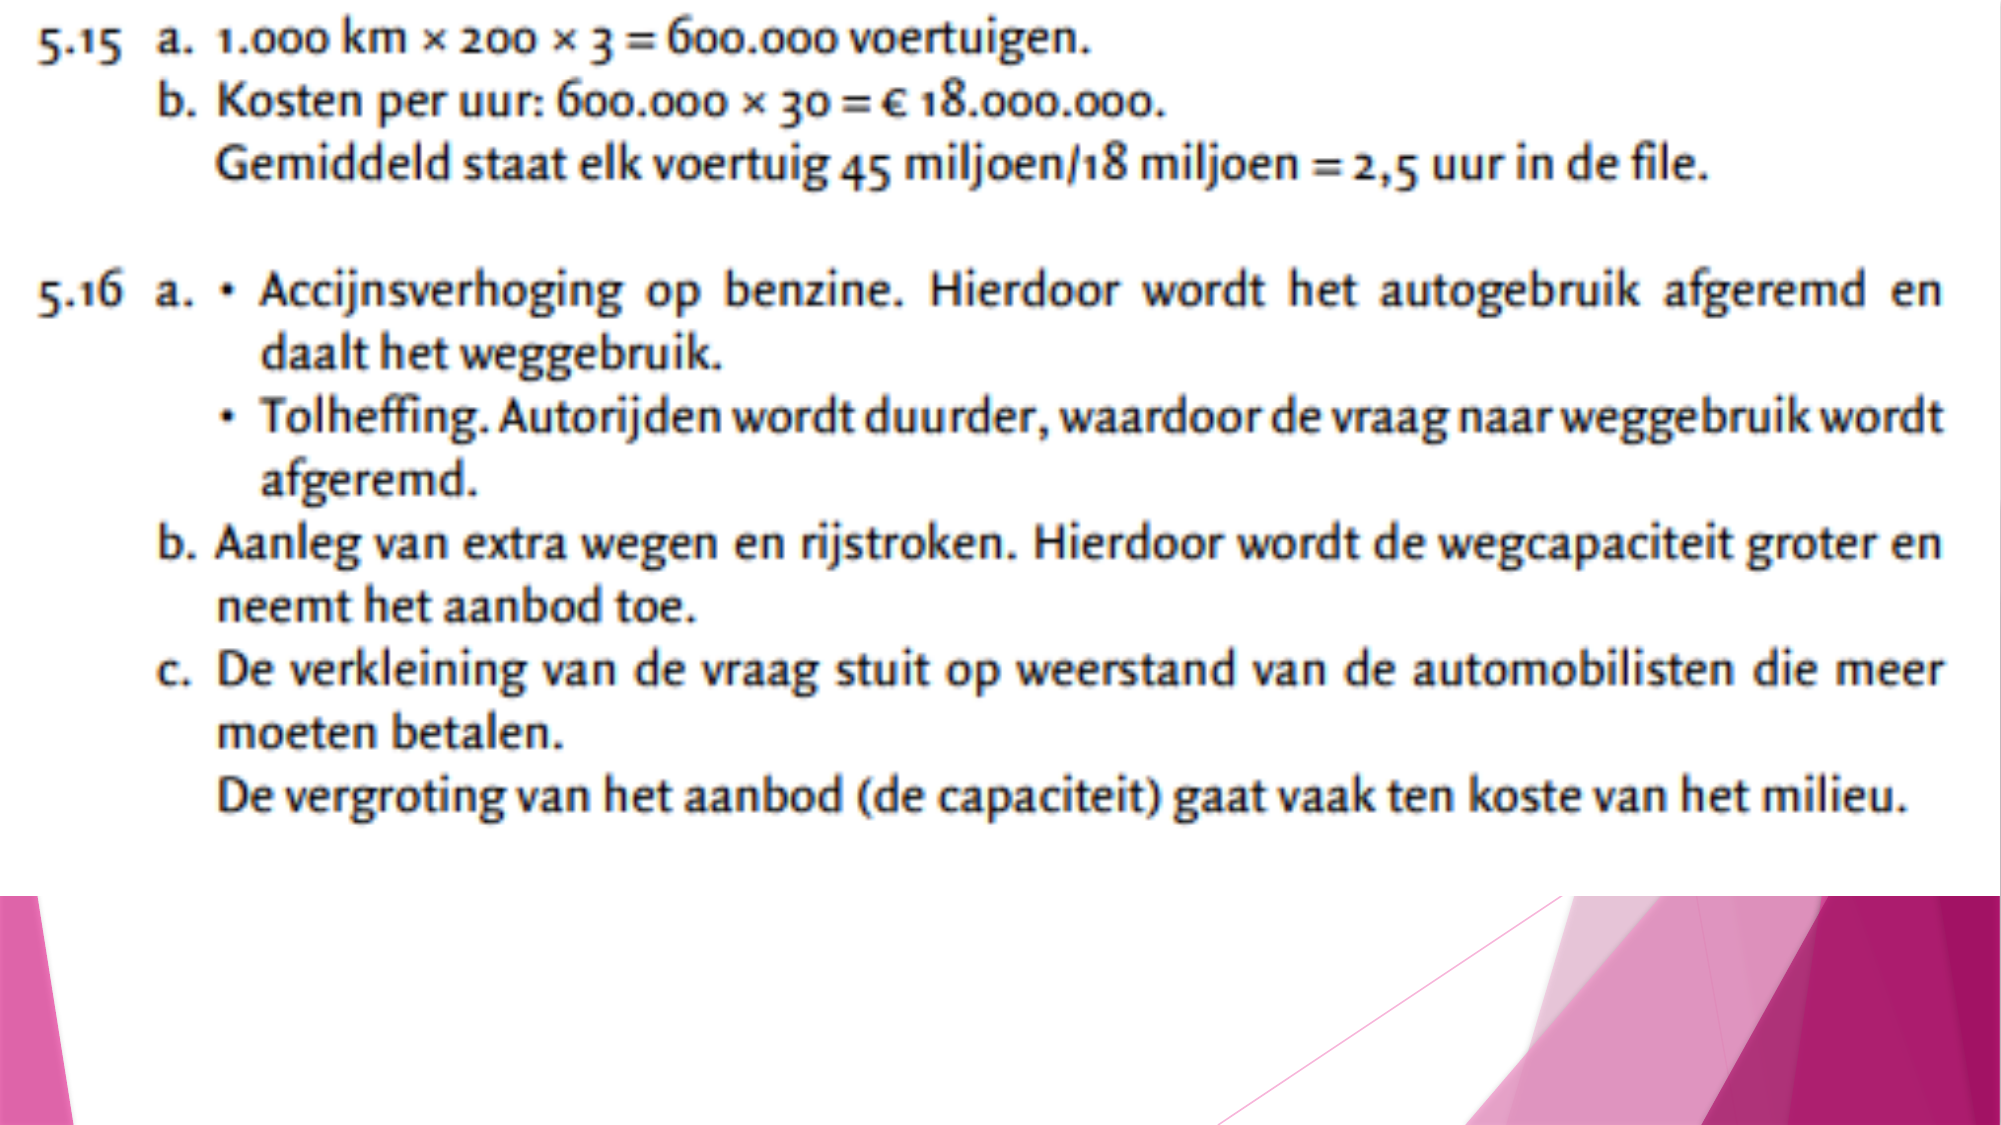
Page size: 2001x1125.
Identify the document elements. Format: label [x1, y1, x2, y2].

picture [0, 0, 2000, 896]
